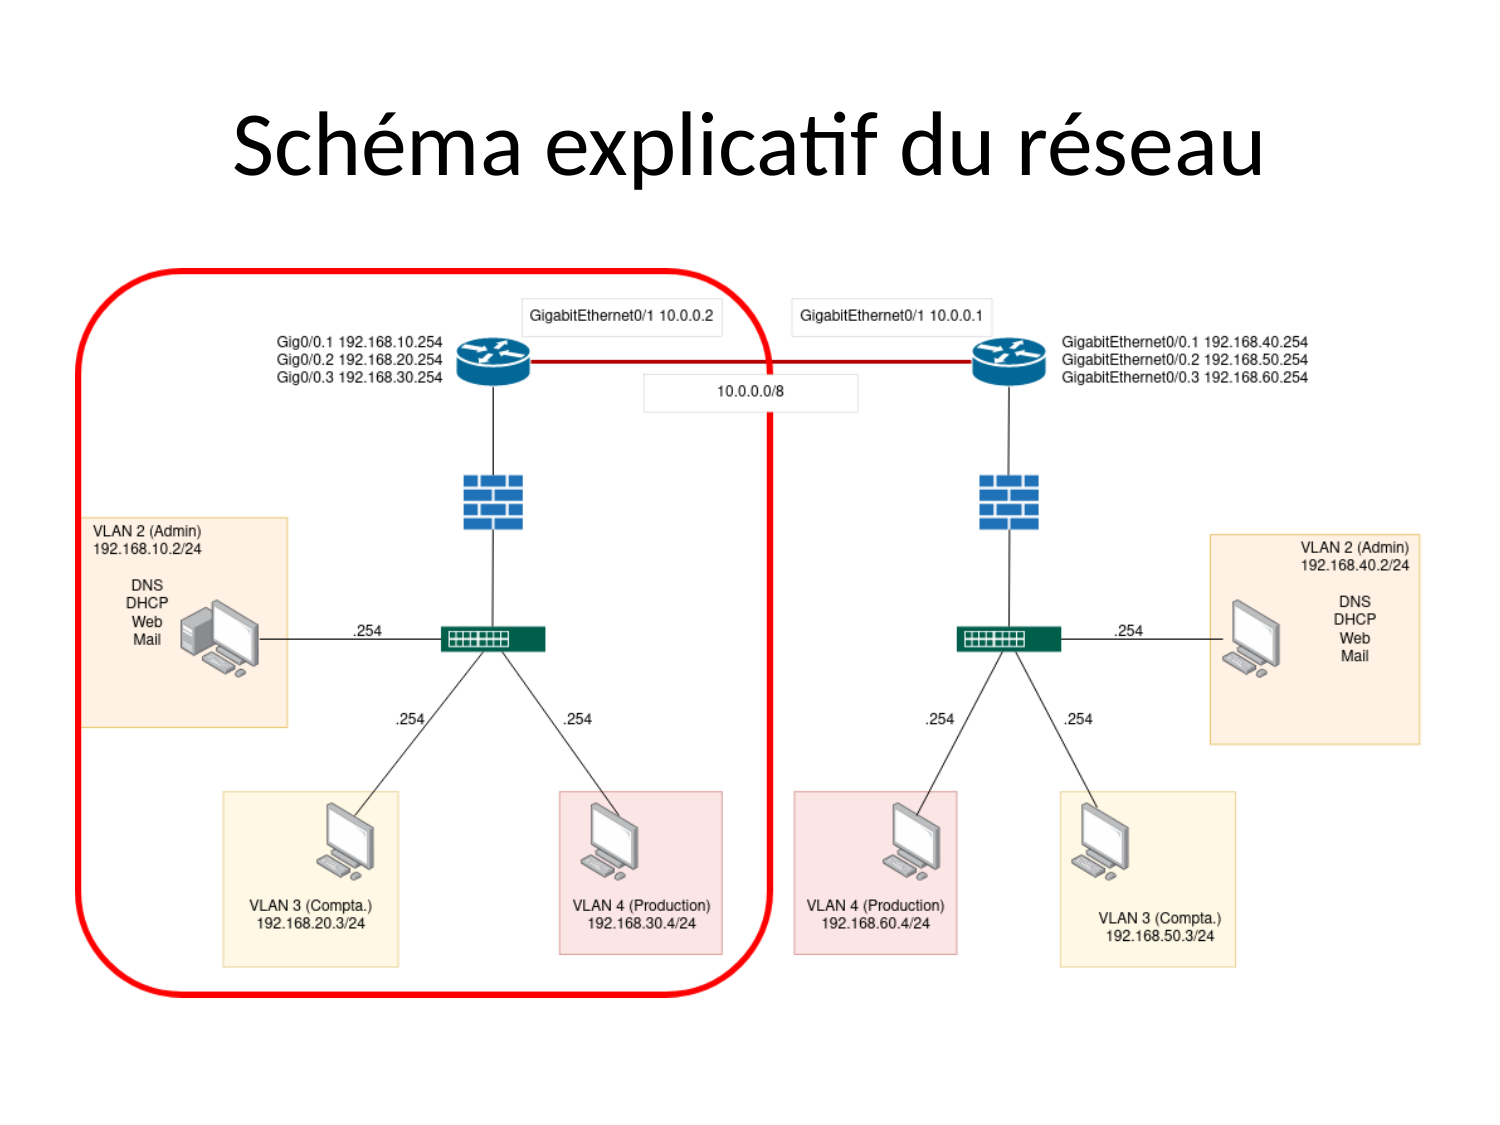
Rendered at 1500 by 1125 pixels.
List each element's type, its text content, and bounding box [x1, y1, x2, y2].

picture [74, 268, 1426, 999]
title Schéma explicatif du réseau [75, 45, 1425, 233]
